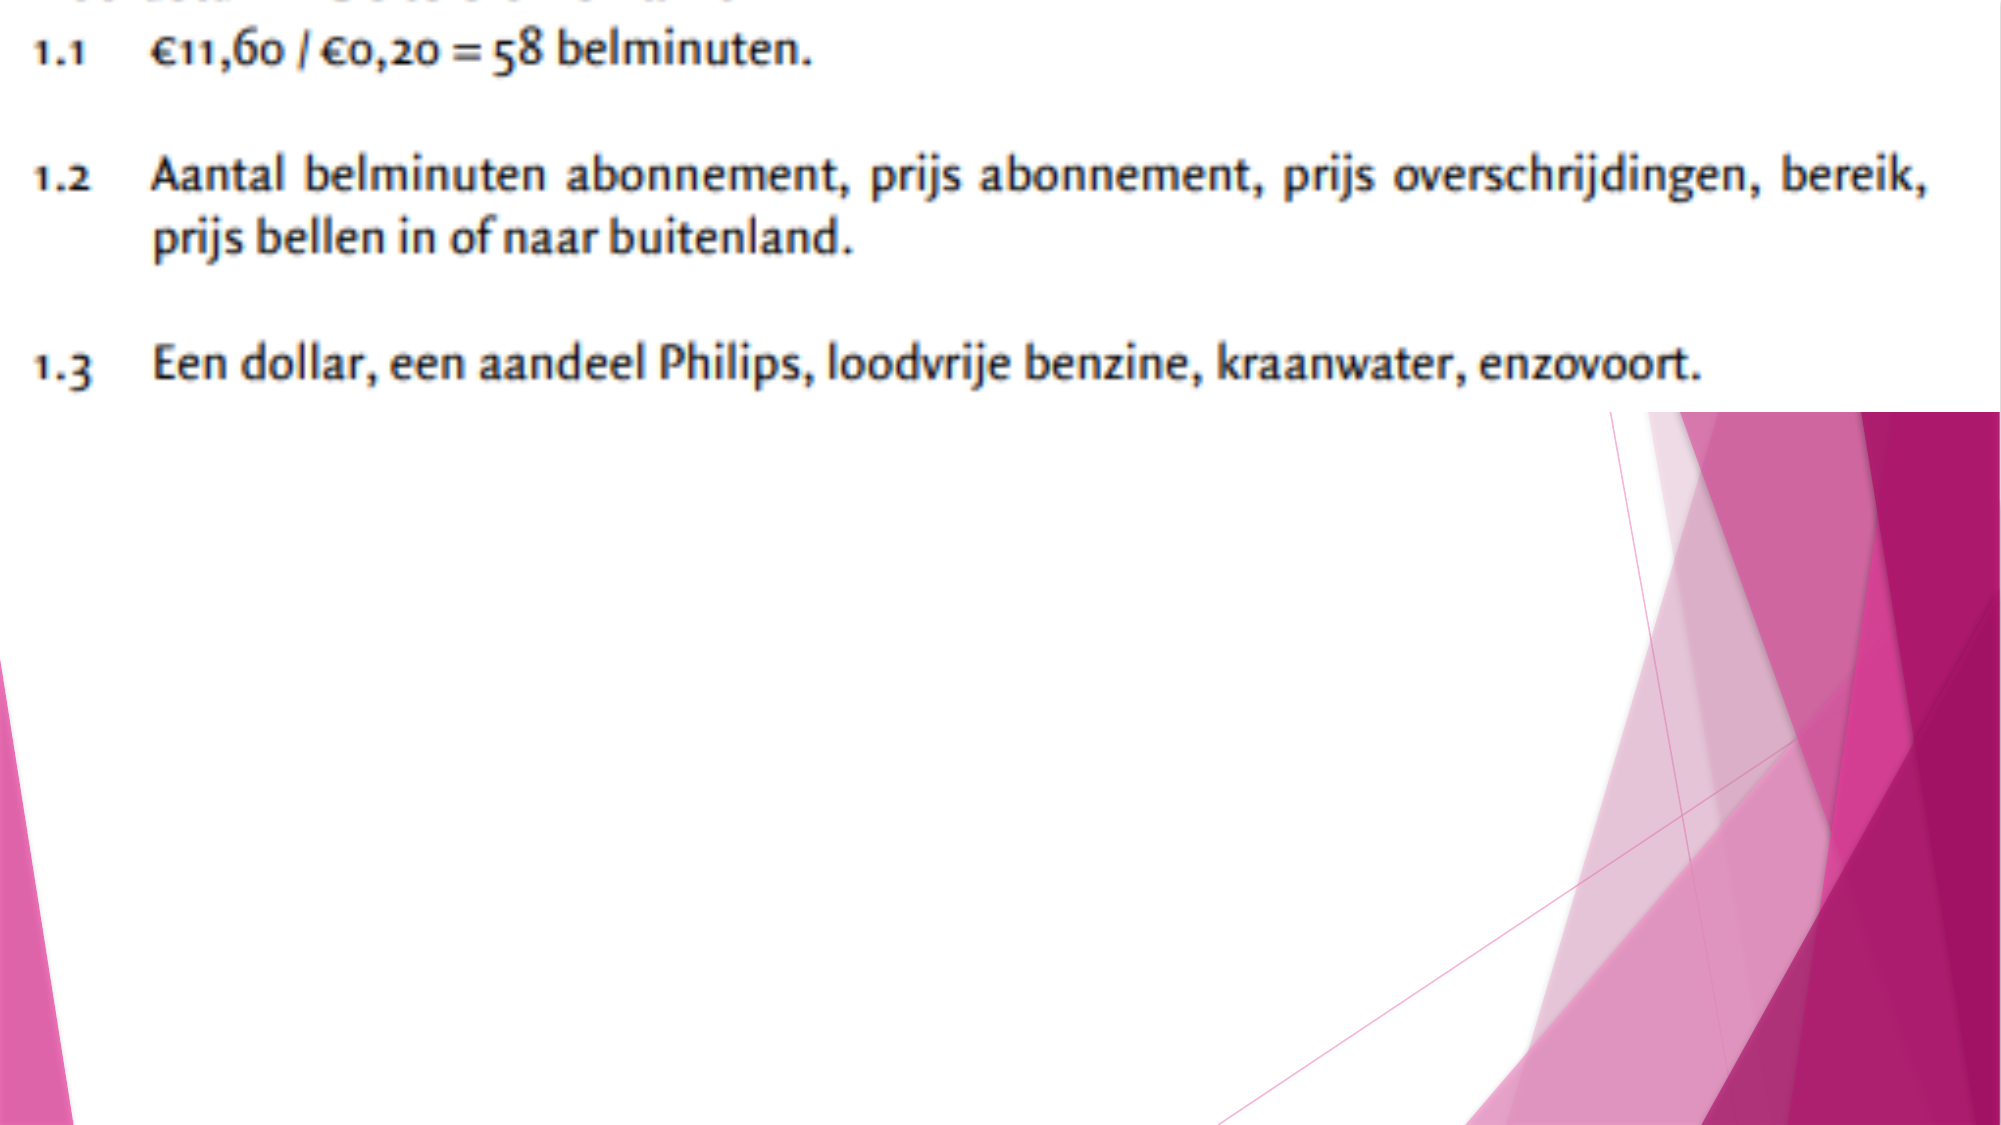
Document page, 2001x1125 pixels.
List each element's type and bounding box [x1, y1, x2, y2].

picture [0, 0, 2000, 413]
